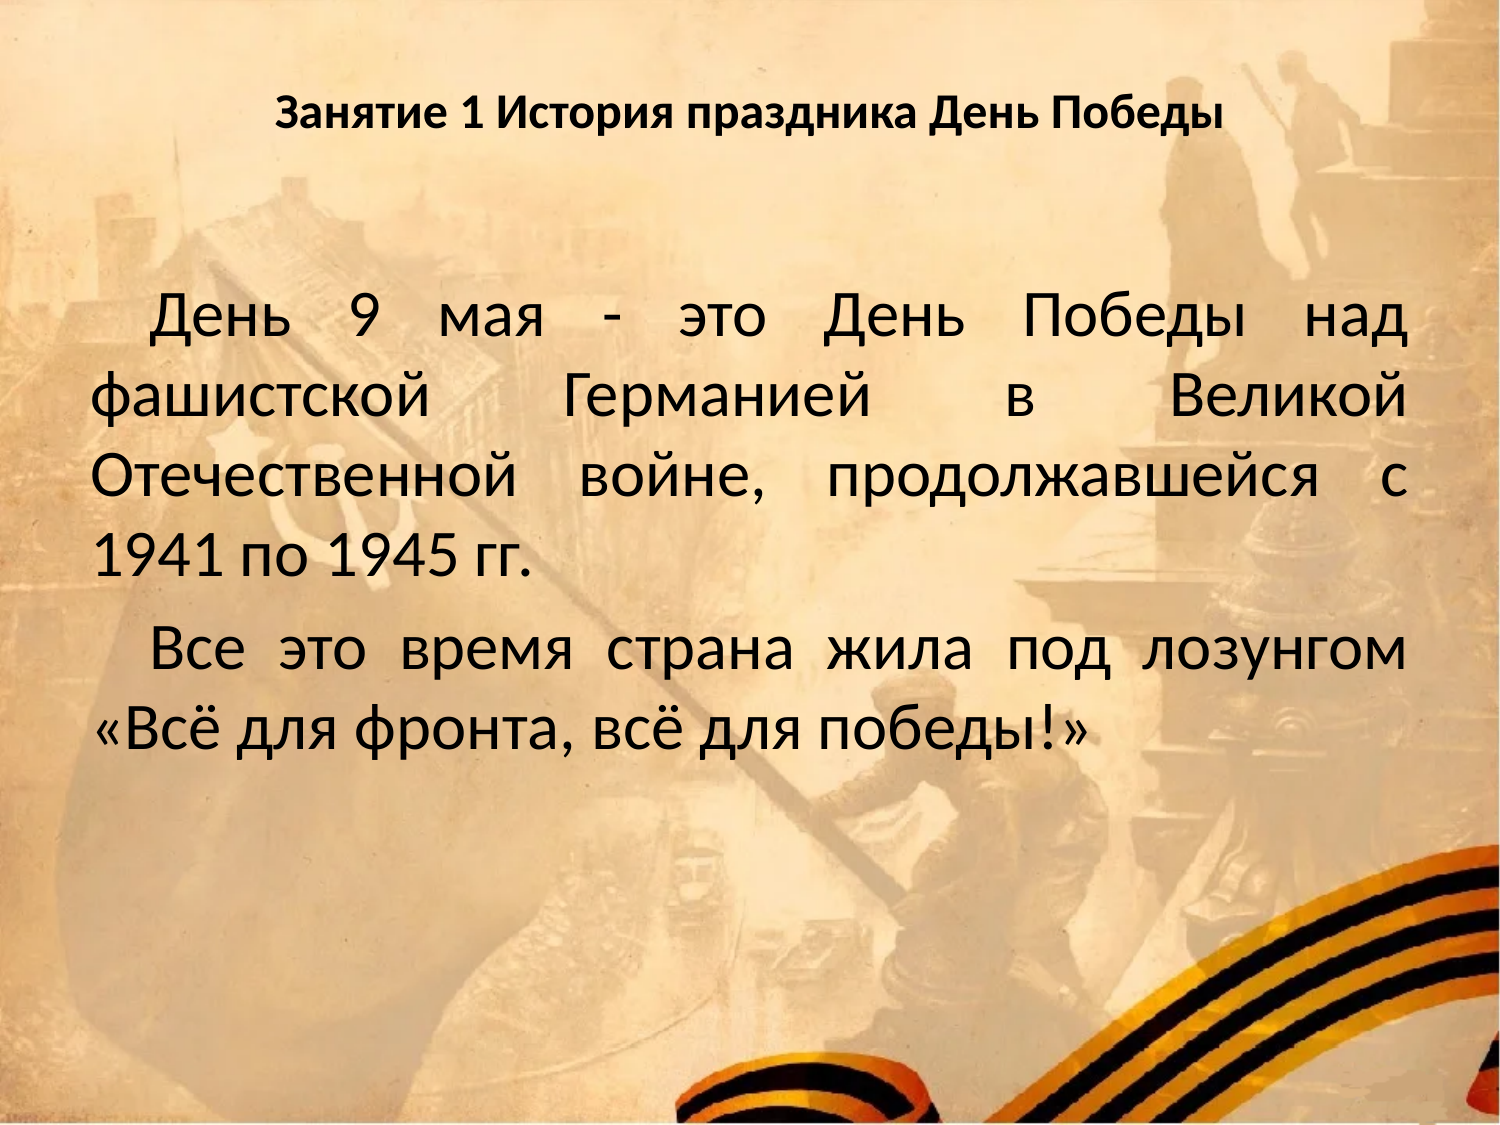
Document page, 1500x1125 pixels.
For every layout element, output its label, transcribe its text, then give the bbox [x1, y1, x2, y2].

title Занятие 1 История праздника День Победы [75, 45, 1425, 233]
list День 9 мая - это День Победы над фашистской Германией в Великой Отечественной войне, продолжавшейся с 1941 по 1945 гг. Все это время страна жила под лозунгом «Всё для фронта, всё для победы!» [75, 262, 1425, 1005]
picture [0, 0, 1500, 1125]
